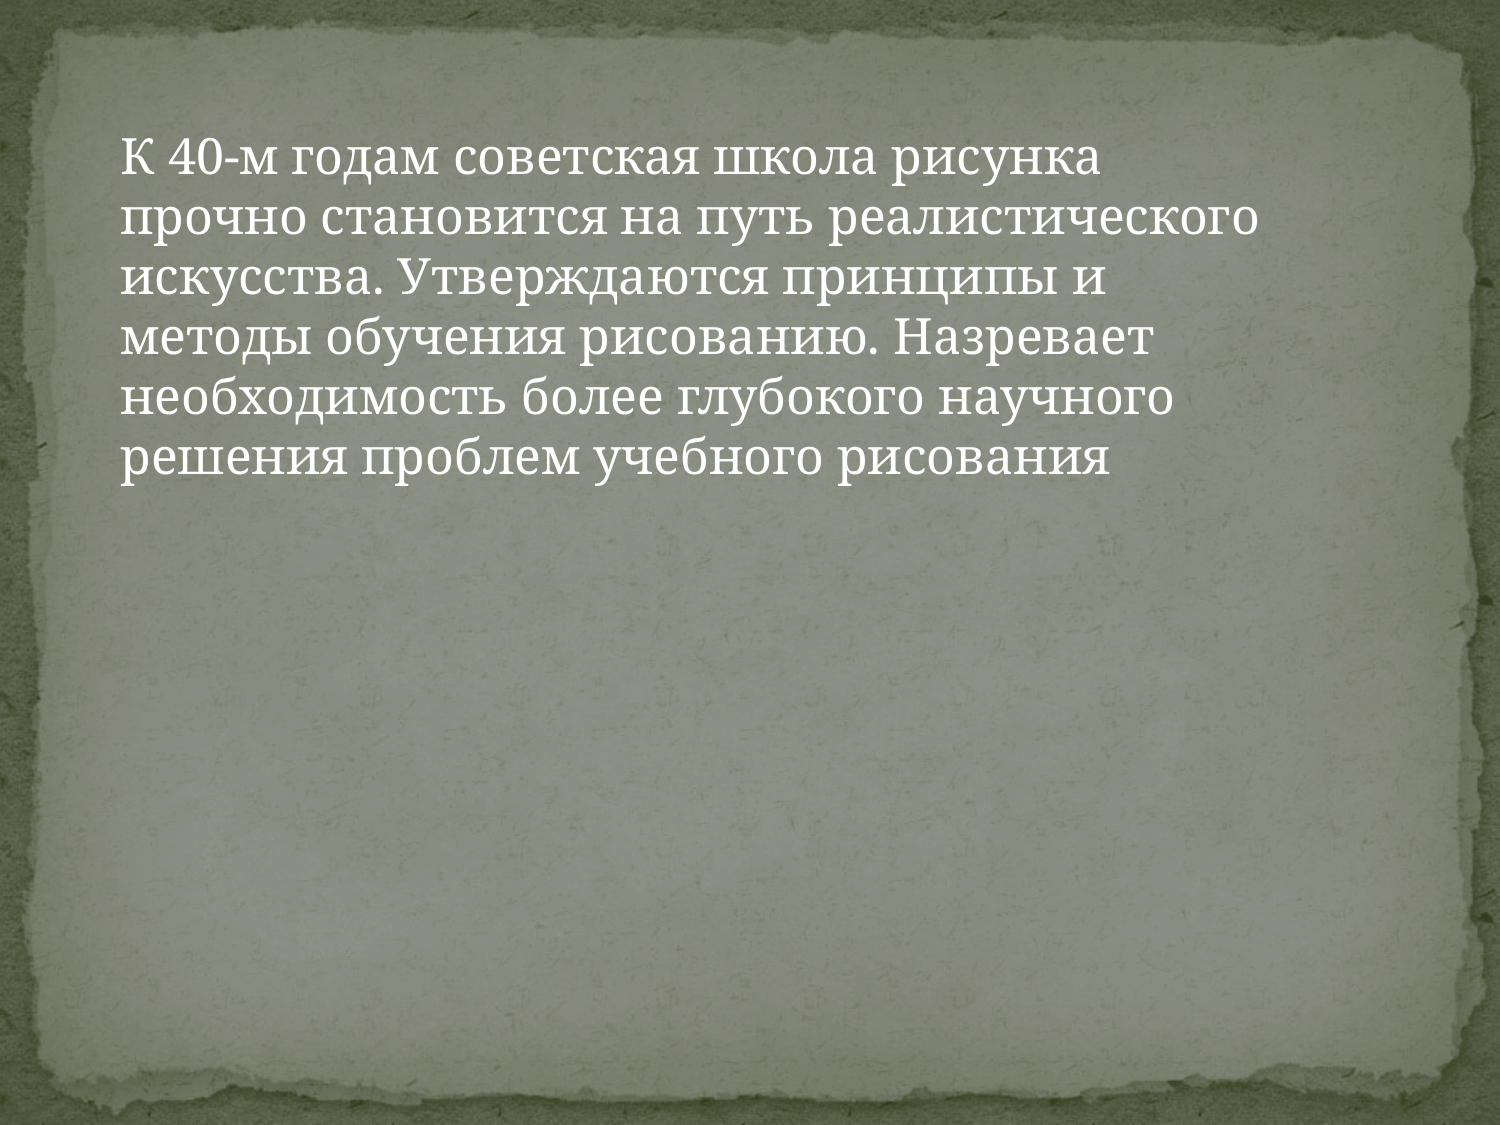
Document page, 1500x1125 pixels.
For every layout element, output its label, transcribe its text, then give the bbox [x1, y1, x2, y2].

text_box К 40-м годам советская школа рисунка прочно становится на путь реалистического искусства. Утверждаются принципы и методы обучения рисованию. Назревает необходимость более глубокого научного решения проблем учебного рисования [105, 117, 1301, 492]
